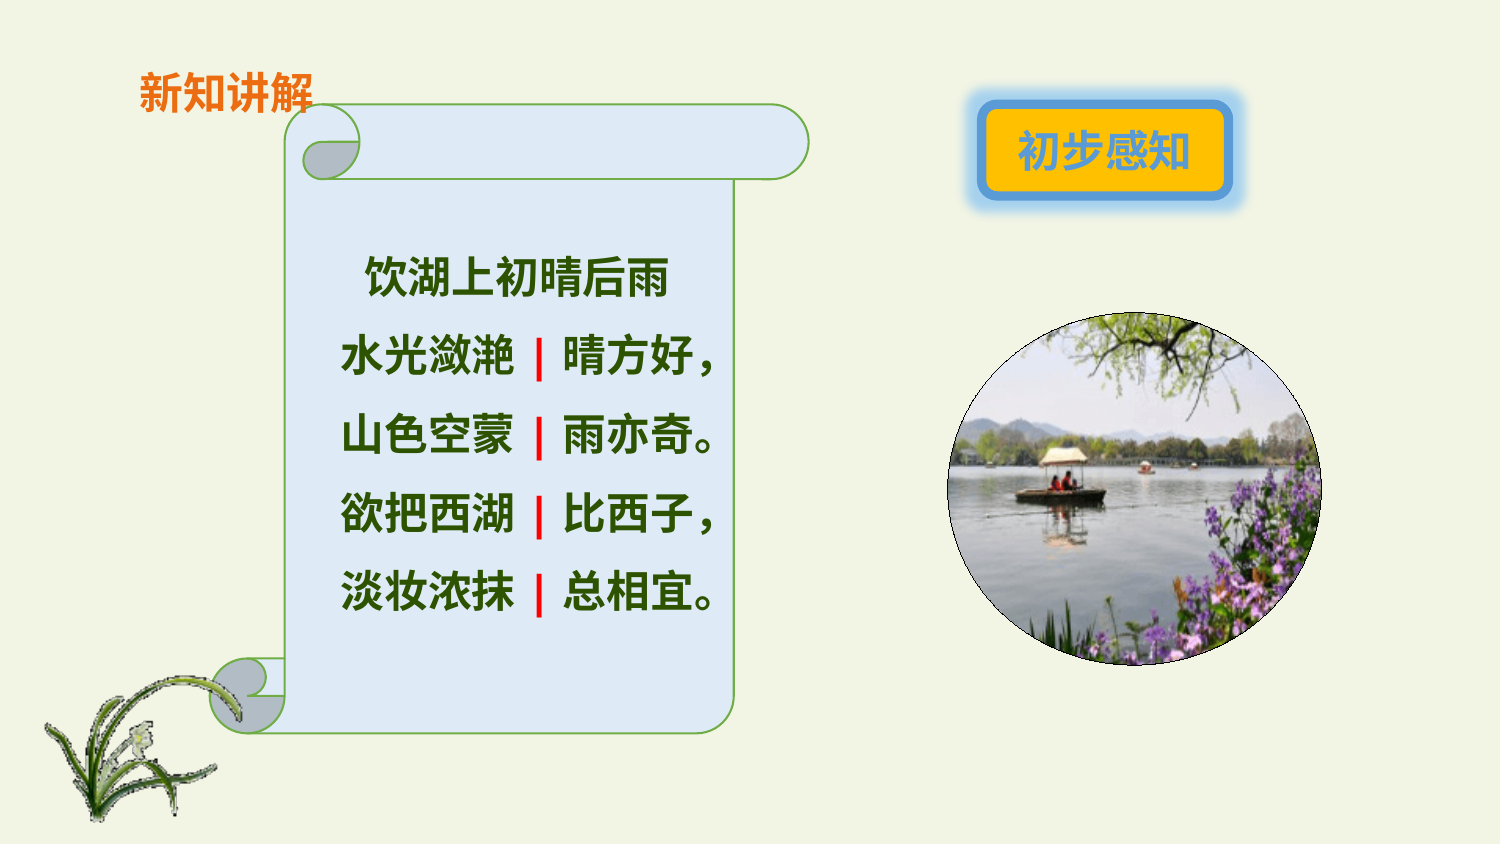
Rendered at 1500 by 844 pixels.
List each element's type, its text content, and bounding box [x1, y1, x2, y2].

picture [0, 0, 1500, 844]
text_box 饮湖上初晴后雨 水光潋滟|晴方好，山色空蒙|雨亦奇。 欲把西湖|比西子，淡妆浓抹|总相宜。 [314, 217, 720, 623]
text_box 初步感知 [980, 103, 1230, 197]
text_box [224, 103, 810, 735]
text_box 新知讲解 [127, 60, 326, 124]
